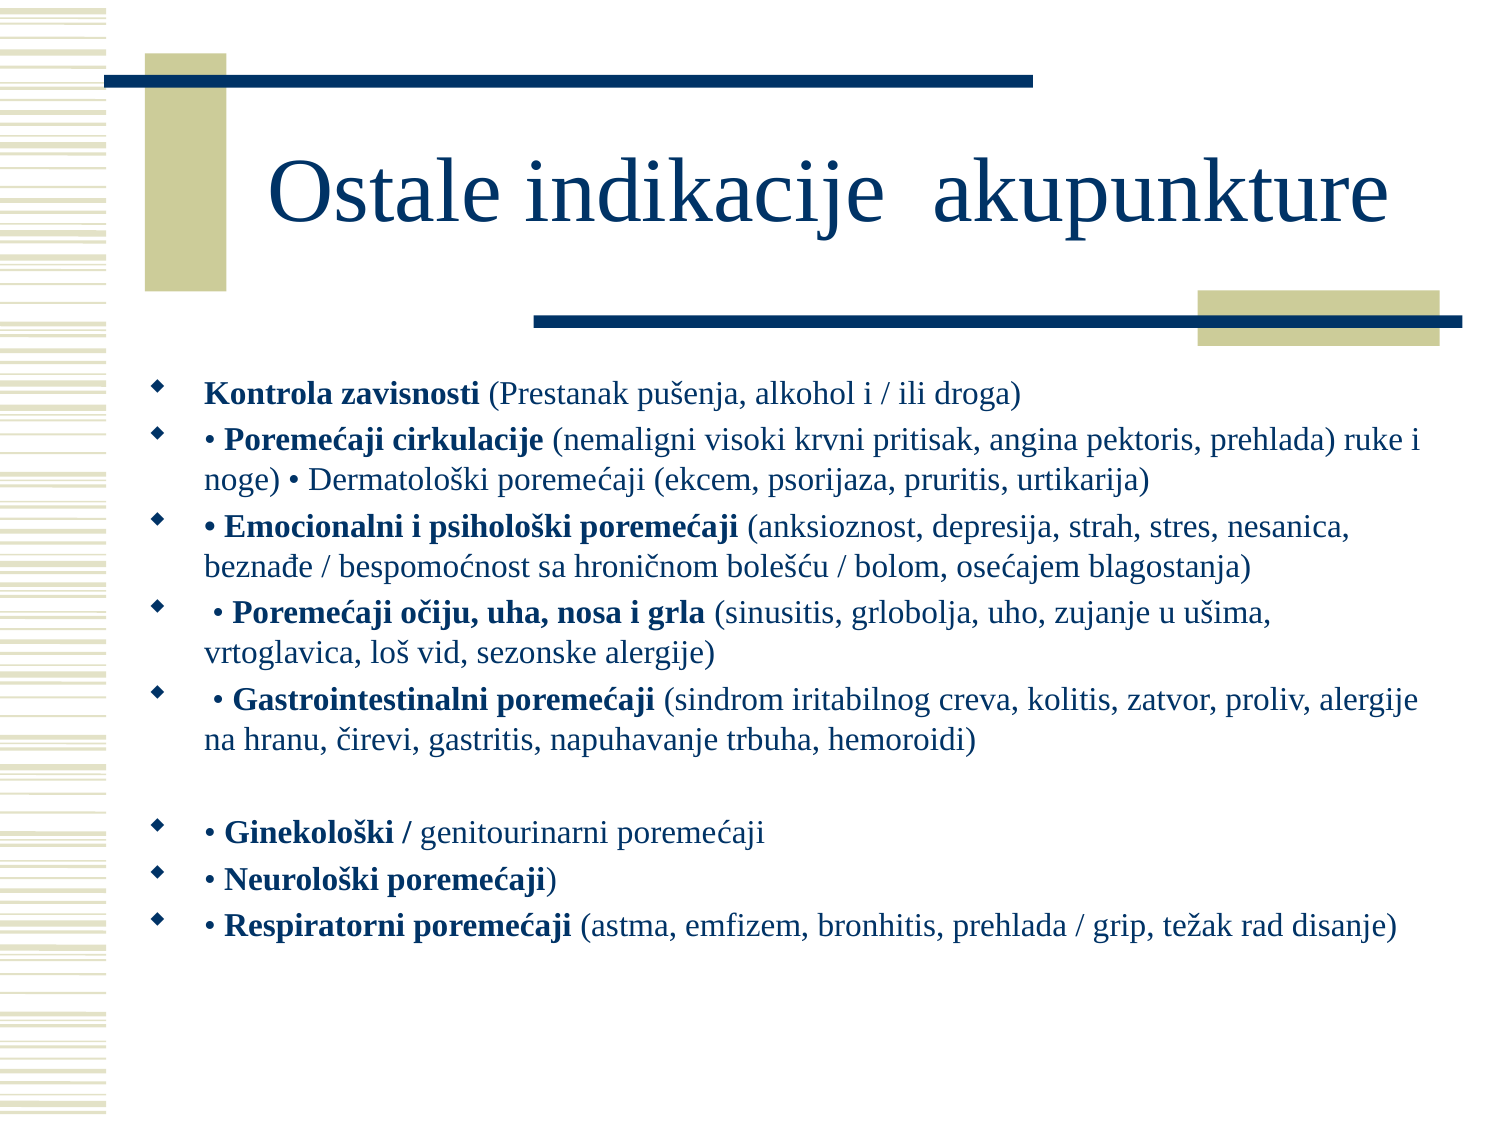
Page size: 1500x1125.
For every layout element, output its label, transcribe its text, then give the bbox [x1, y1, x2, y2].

list Kontrola zavisnosti (Prestanak pušenja, alkohol i / ili droga) • Poremećaji cirkulacije (nemaligni visoki krvni pritisak, angina pektoris, prehlada) ruke i noge) • Dermatološki poremećaji (ekcem, psorijaza, pruritis, urtikarija) • Emocionalni i psihološki poremećaji (anksioznost, depresija, strah, stres, nesanica, beznađe / bespomoćnost sa hroničnom bolešću / bolom, osećajem blagostanja) • Poremećaji očiju, uha, nosa i grla (sinusitis, grlobolja, uho, zujanje u ušima, vrtoglavica, loš vid, sezonske alergije) • Gastrointestinalni poremećaji (sindrom iritabilnog creva, kolitis, zatvor, proliv, alergije na hranu, čirevi, gastritis, napuhavanje trbuha, hemoroidi) • Ginekološki / genitourinarni poremećaji • Neurološki poremećaji) • Respiratorni poremećaji (astma, emfizem, bronhitis, prehlada / grip, težak rad disanje) [132, 363, 1439, 1001]
title Ostale indikacije akupunkture [224, 99, 1436, 288]
